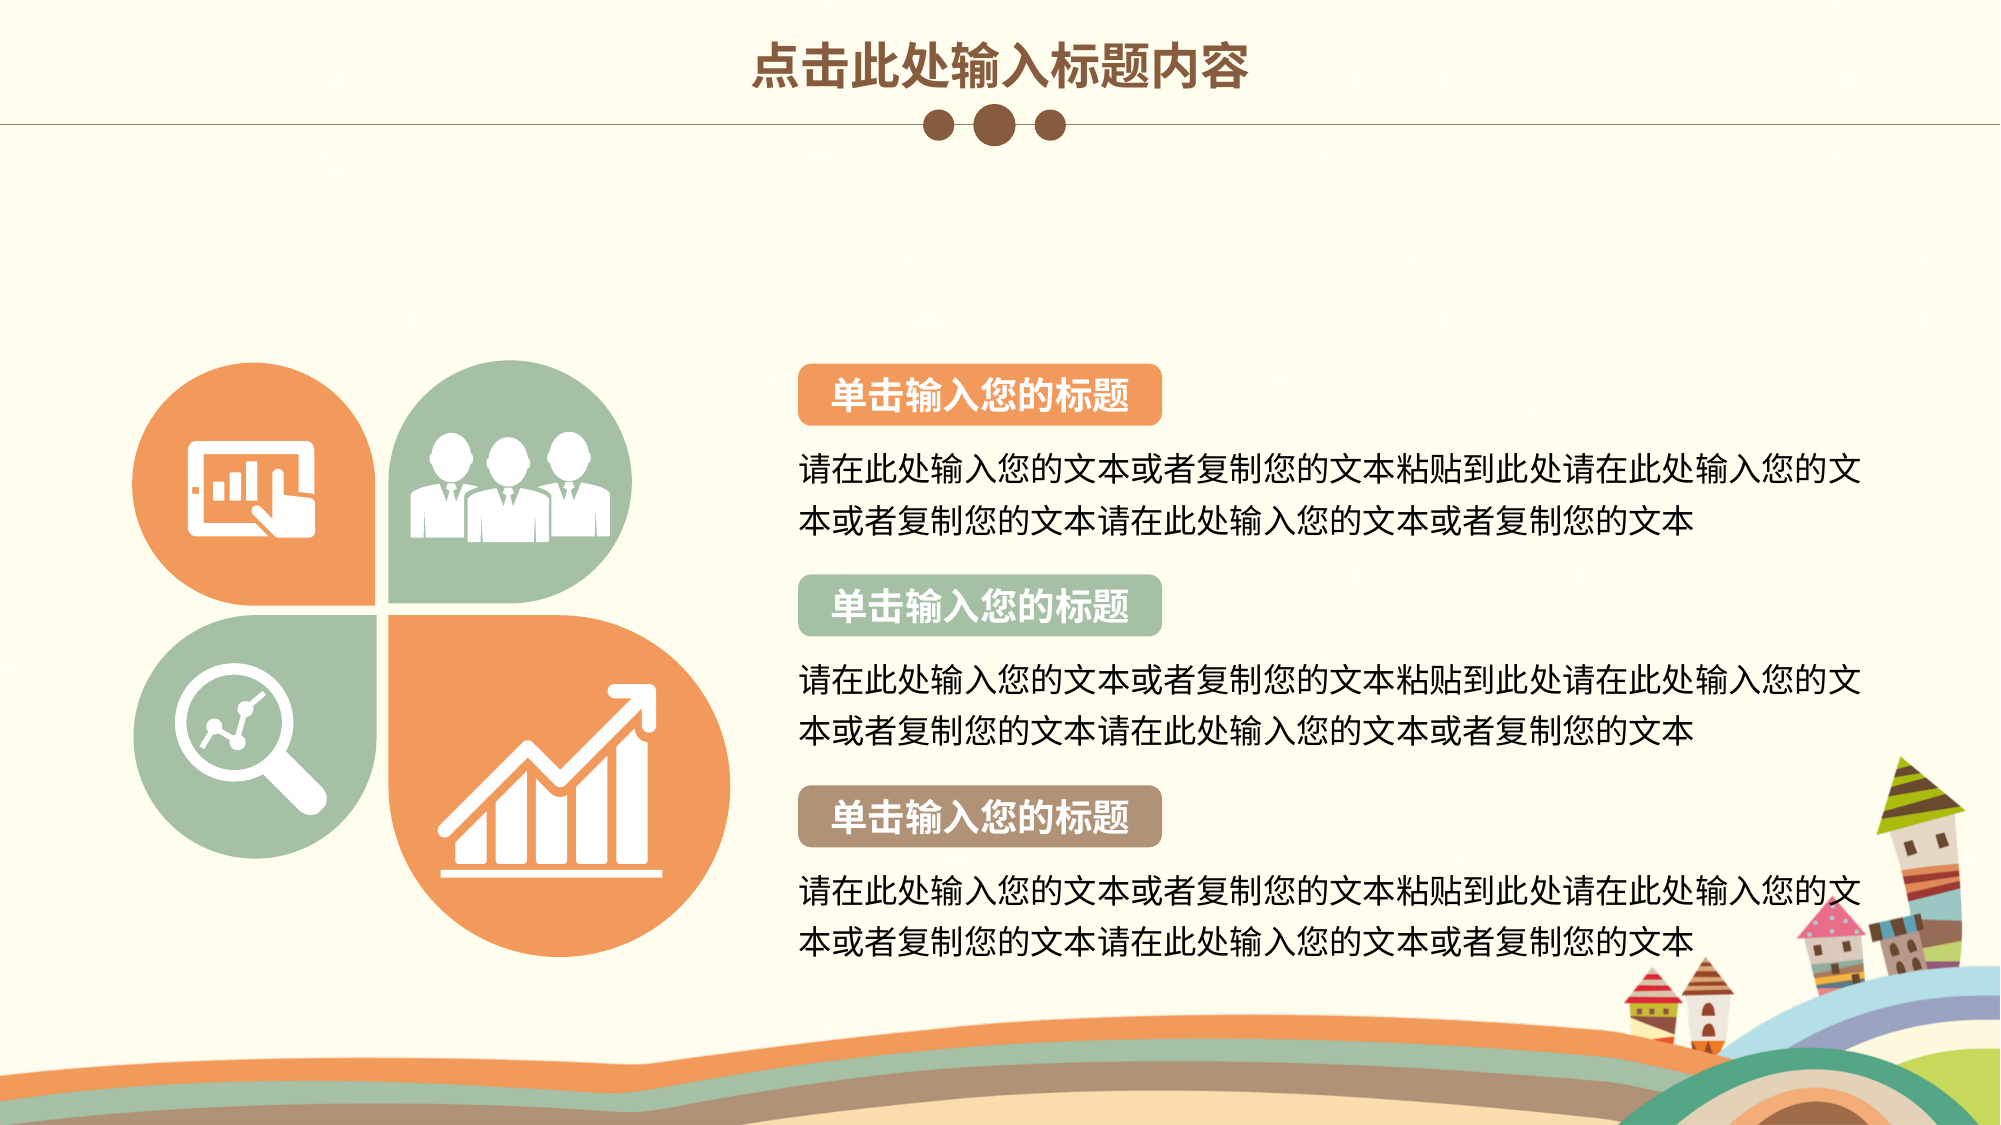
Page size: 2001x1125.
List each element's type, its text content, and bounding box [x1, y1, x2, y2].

text_box 请在此处输入您的文本或者复制您的文本粘贴到此处请在此处输入您的文本或者复制您的文本请在此处输入您的文本或者复制您的文本 [798, 647, 1893, 766]
text_box 单击输入您的标题 [797, 784, 1164, 849]
text_box 单击输入您的标题 [797, 573, 1164, 638]
text_box 请在此处输入您的文本或者复制您的文本粘贴到此处请在此处输入您的文本或者复制您的文本请在此处输入您的文本或者复制您的文本 [798, 858, 1893, 977]
text_box 点击此处输入标题内容 [735, 26, 1266, 102]
text_box 单击输入您的标题 [797, 362, 1164, 427]
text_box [133, 615, 377, 859]
picture [0, 0, 2000, 124]
text_box 请在此处输入您的文本或者复制您的文本粘贴到此处请在此处输入您的文本或者复制您的文本请在此处输入您的文本或者复制您的文本 [798, 436, 1893, 556]
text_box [388, 360, 632, 604]
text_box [388, 615, 731, 957]
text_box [132, 362, 376, 606]
picture [0, 125, 2000, 1125]
